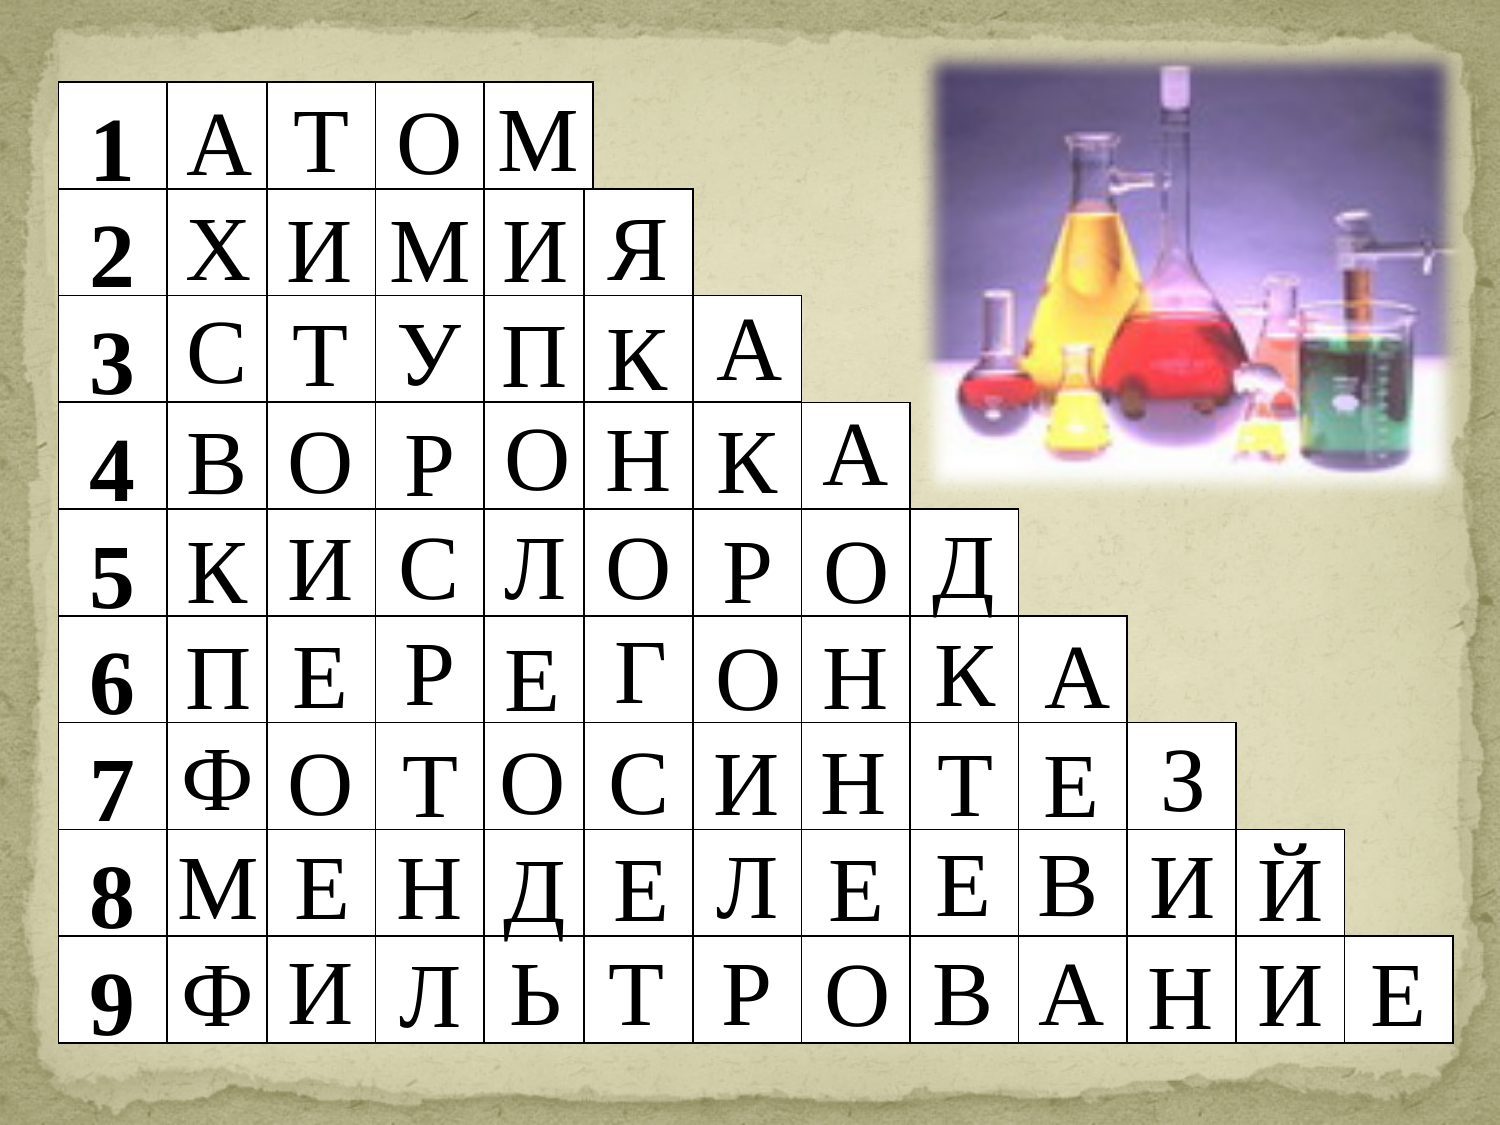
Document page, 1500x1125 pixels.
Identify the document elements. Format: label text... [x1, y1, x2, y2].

text_box Е [1449, 1048, 1458, 1053]
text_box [62, 84, 1452, 1041]
picture [917, 46, 1465, 501]
